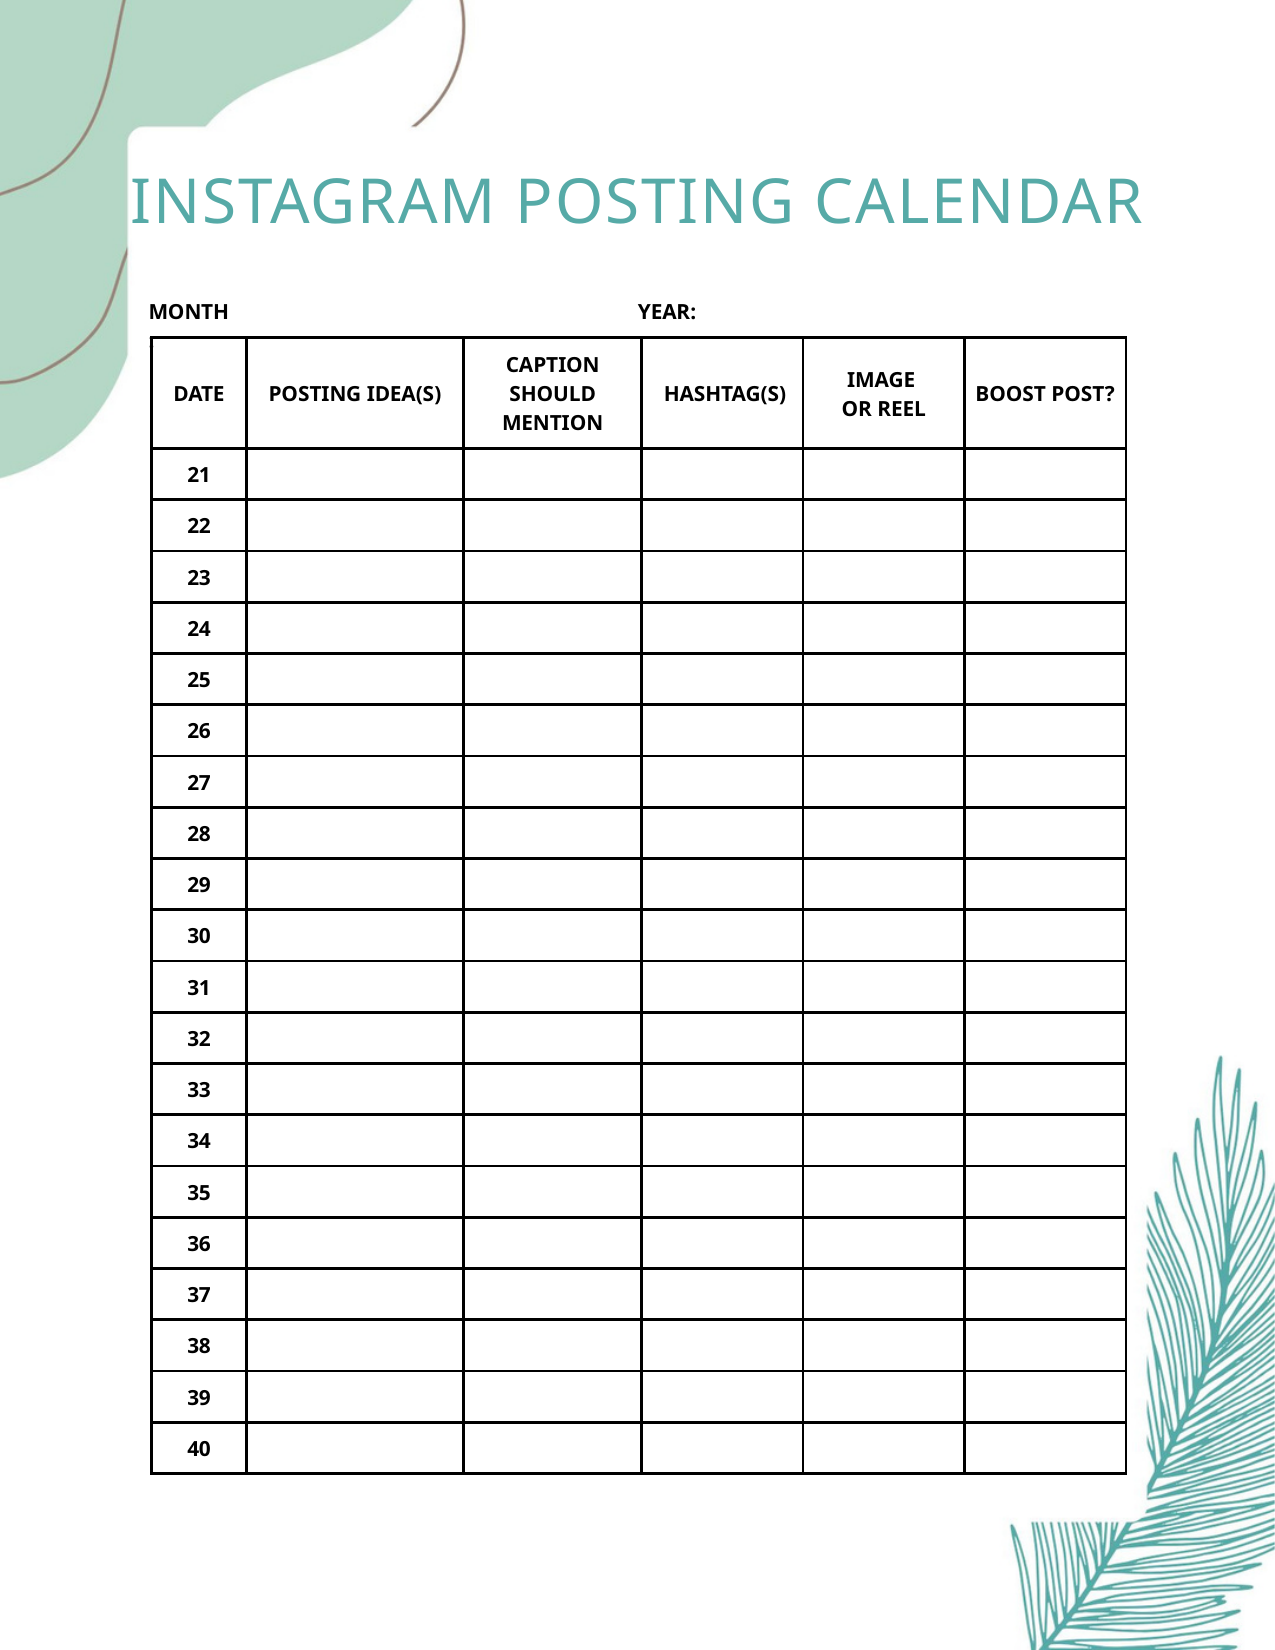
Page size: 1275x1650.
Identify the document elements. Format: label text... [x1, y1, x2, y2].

table_cell 39 [153, 1372, 245, 1421]
table_cell [966, 962, 1125, 1011]
table_cell 36 [153, 1219, 245, 1267]
table_cell [804, 1321, 963, 1370]
table_cell [465, 1424, 640, 1472]
table_cell [966, 706, 1125, 755]
table_cell [804, 809, 963, 857]
table_cell 23 [153, 552, 245, 601]
table_cell [248, 1014, 462, 1062]
table_cell [465, 757, 640, 806]
table_cell [248, 655, 462, 703]
table_cell [248, 1167, 462, 1216]
table_cell [465, 1321, 640, 1370]
table_cell [465, 1219, 640, 1267]
table_cell [643, 911, 802, 960]
table_cell [248, 809, 462, 857]
table_cell [966, 1321, 1125, 1370]
table_cell 27 [153, 757, 245, 806]
table_cell [465, 1270, 640, 1318]
table_cell [248, 860, 462, 908]
table_cell 29 [153, 860, 245, 908]
table_header DATE [153, 339, 245, 447]
table_cell 21 [153, 450, 245, 498]
table_cell [804, 1219, 963, 1267]
table_cell [643, 1219, 802, 1267]
table_cell [465, 1014, 640, 1062]
table_cell [248, 706, 462, 755]
table_cell [966, 501, 1125, 550]
table_cell [966, 655, 1125, 703]
table_cell 34 [153, 1116, 245, 1165]
table_cell [966, 809, 1125, 857]
table_cell [966, 1065, 1125, 1113]
table_cell [966, 911, 1125, 960]
table_cell [248, 1065, 462, 1113]
table_cell [465, 501, 640, 550]
table_cell [465, 962, 640, 1011]
table_cell [804, 1270, 963, 1318]
table_cell [966, 860, 1125, 908]
table_cell [804, 552, 963, 601]
table_cell [804, 1424, 963, 1472]
table_cell 28 [153, 809, 245, 857]
table_cell [804, 911, 963, 960]
text_box INSTAGRAM POSTING CALENDAR [127, 174, 1148, 236]
table_cell [804, 501, 963, 550]
table_header BOOST POST? [966, 339, 1125, 447]
table_cell [643, 1321, 802, 1370]
table_cell [966, 1270, 1125, 1318]
table_cell [465, 706, 640, 755]
table_cell [248, 1270, 462, 1318]
table_cell [643, 1424, 802, 1472]
table_cell [465, 860, 640, 908]
table_cell [465, 1372, 640, 1421]
table_cell [248, 1219, 462, 1267]
table_cell [804, 450, 963, 498]
table_header CAPTION SHOULD MENTION [465, 339, 640, 447]
table_cell [966, 1014, 1125, 1062]
table_cell [643, 655, 802, 703]
text_box [0, 0, 1275, 1650]
table_cell [248, 1372, 462, 1421]
table_cell [643, 450, 802, 498]
table_cell [248, 1116, 462, 1165]
table_cell [804, 1014, 963, 1062]
table_cell [248, 1424, 462, 1472]
table_cell [804, 962, 963, 1011]
table_cell [643, 860, 802, 908]
table_cell [248, 450, 462, 498]
table_cell [465, 604, 640, 652]
table_cell [248, 757, 462, 806]
table_cell [643, 552, 802, 601]
table_cell [804, 1372, 963, 1421]
table_cell [966, 450, 1125, 498]
table_cell [966, 1167, 1125, 1216]
table_cell [643, 1372, 802, 1421]
table_header POSTING IDEA(S) [248, 339, 462, 447]
table_header IMAGE OR REEL [804, 339, 963, 447]
table_cell 32 [153, 1014, 245, 1062]
table_cell 31 [153, 962, 245, 1011]
table_cell [465, 450, 640, 498]
table_cell [966, 1219, 1125, 1267]
table_cell [465, 1116, 640, 1165]
table_cell 37 [153, 1270, 245, 1318]
table_cell [643, 962, 802, 1011]
table_header HASHTAG(S) [643, 339, 802, 447]
table_cell [465, 552, 640, 601]
table_cell [465, 655, 640, 703]
table_cell 26 [153, 706, 245, 755]
table_cell 40 [153, 1424, 245, 1472]
table_cell [804, 604, 963, 652]
table_cell [966, 1424, 1125, 1472]
table_cell [465, 1167, 640, 1216]
table_cell [804, 1167, 963, 1216]
table_cell [248, 911, 462, 960]
table_cell [643, 501, 802, 550]
table_cell [804, 1065, 963, 1113]
table_cell [804, 1116, 963, 1165]
table_cell 24 [153, 604, 245, 652]
text_box YEAR: [637, 294, 699, 324]
table_cell [966, 757, 1125, 806]
table_cell [804, 655, 963, 703]
table_cell 22 [153, 501, 245, 550]
table_cell [643, 1065, 802, 1113]
table_cell [248, 962, 462, 1011]
table_cell [643, 757, 802, 806]
table_cell [804, 860, 963, 908]
table_cell 33 [153, 1065, 245, 1113]
table_cell [248, 1321, 462, 1370]
table_cell [248, 604, 462, 652]
table_cell 25 [153, 655, 245, 703]
table_cell [248, 552, 462, 601]
table_cell [966, 1372, 1125, 1421]
table_cell [465, 809, 640, 857]
table_cell [966, 604, 1125, 652]
table_cell [966, 552, 1125, 601]
table_cell [643, 1116, 802, 1165]
table_cell [643, 1270, 802, 1318]
table_cell 30 [153, 911, 245, 960]
table_cell [643, 604, 802, 652]
table_cell [643, 1014, 802, 1062]
table_cell [804, 757, 963, 806]
table_cell 38 [153, 1321, 245, 1370]
table_cell [465, 911, 640, 960]
text_box MONTH: [148, 294, 234, 353]
table_cell [804, 706, 963, 755]
table_cell [966, 1116, 1125, 1165]
table_cell 35 [153, 1167, 245, 1216]
table_cell [248, 501, 462, 550]
table_cell [643, 706, 802, 755]
table_cell [643, 1167, 802, 1216]
table_cell [643, 809, 802, 857]
table_cell [465, 1065, 640, 1113]
